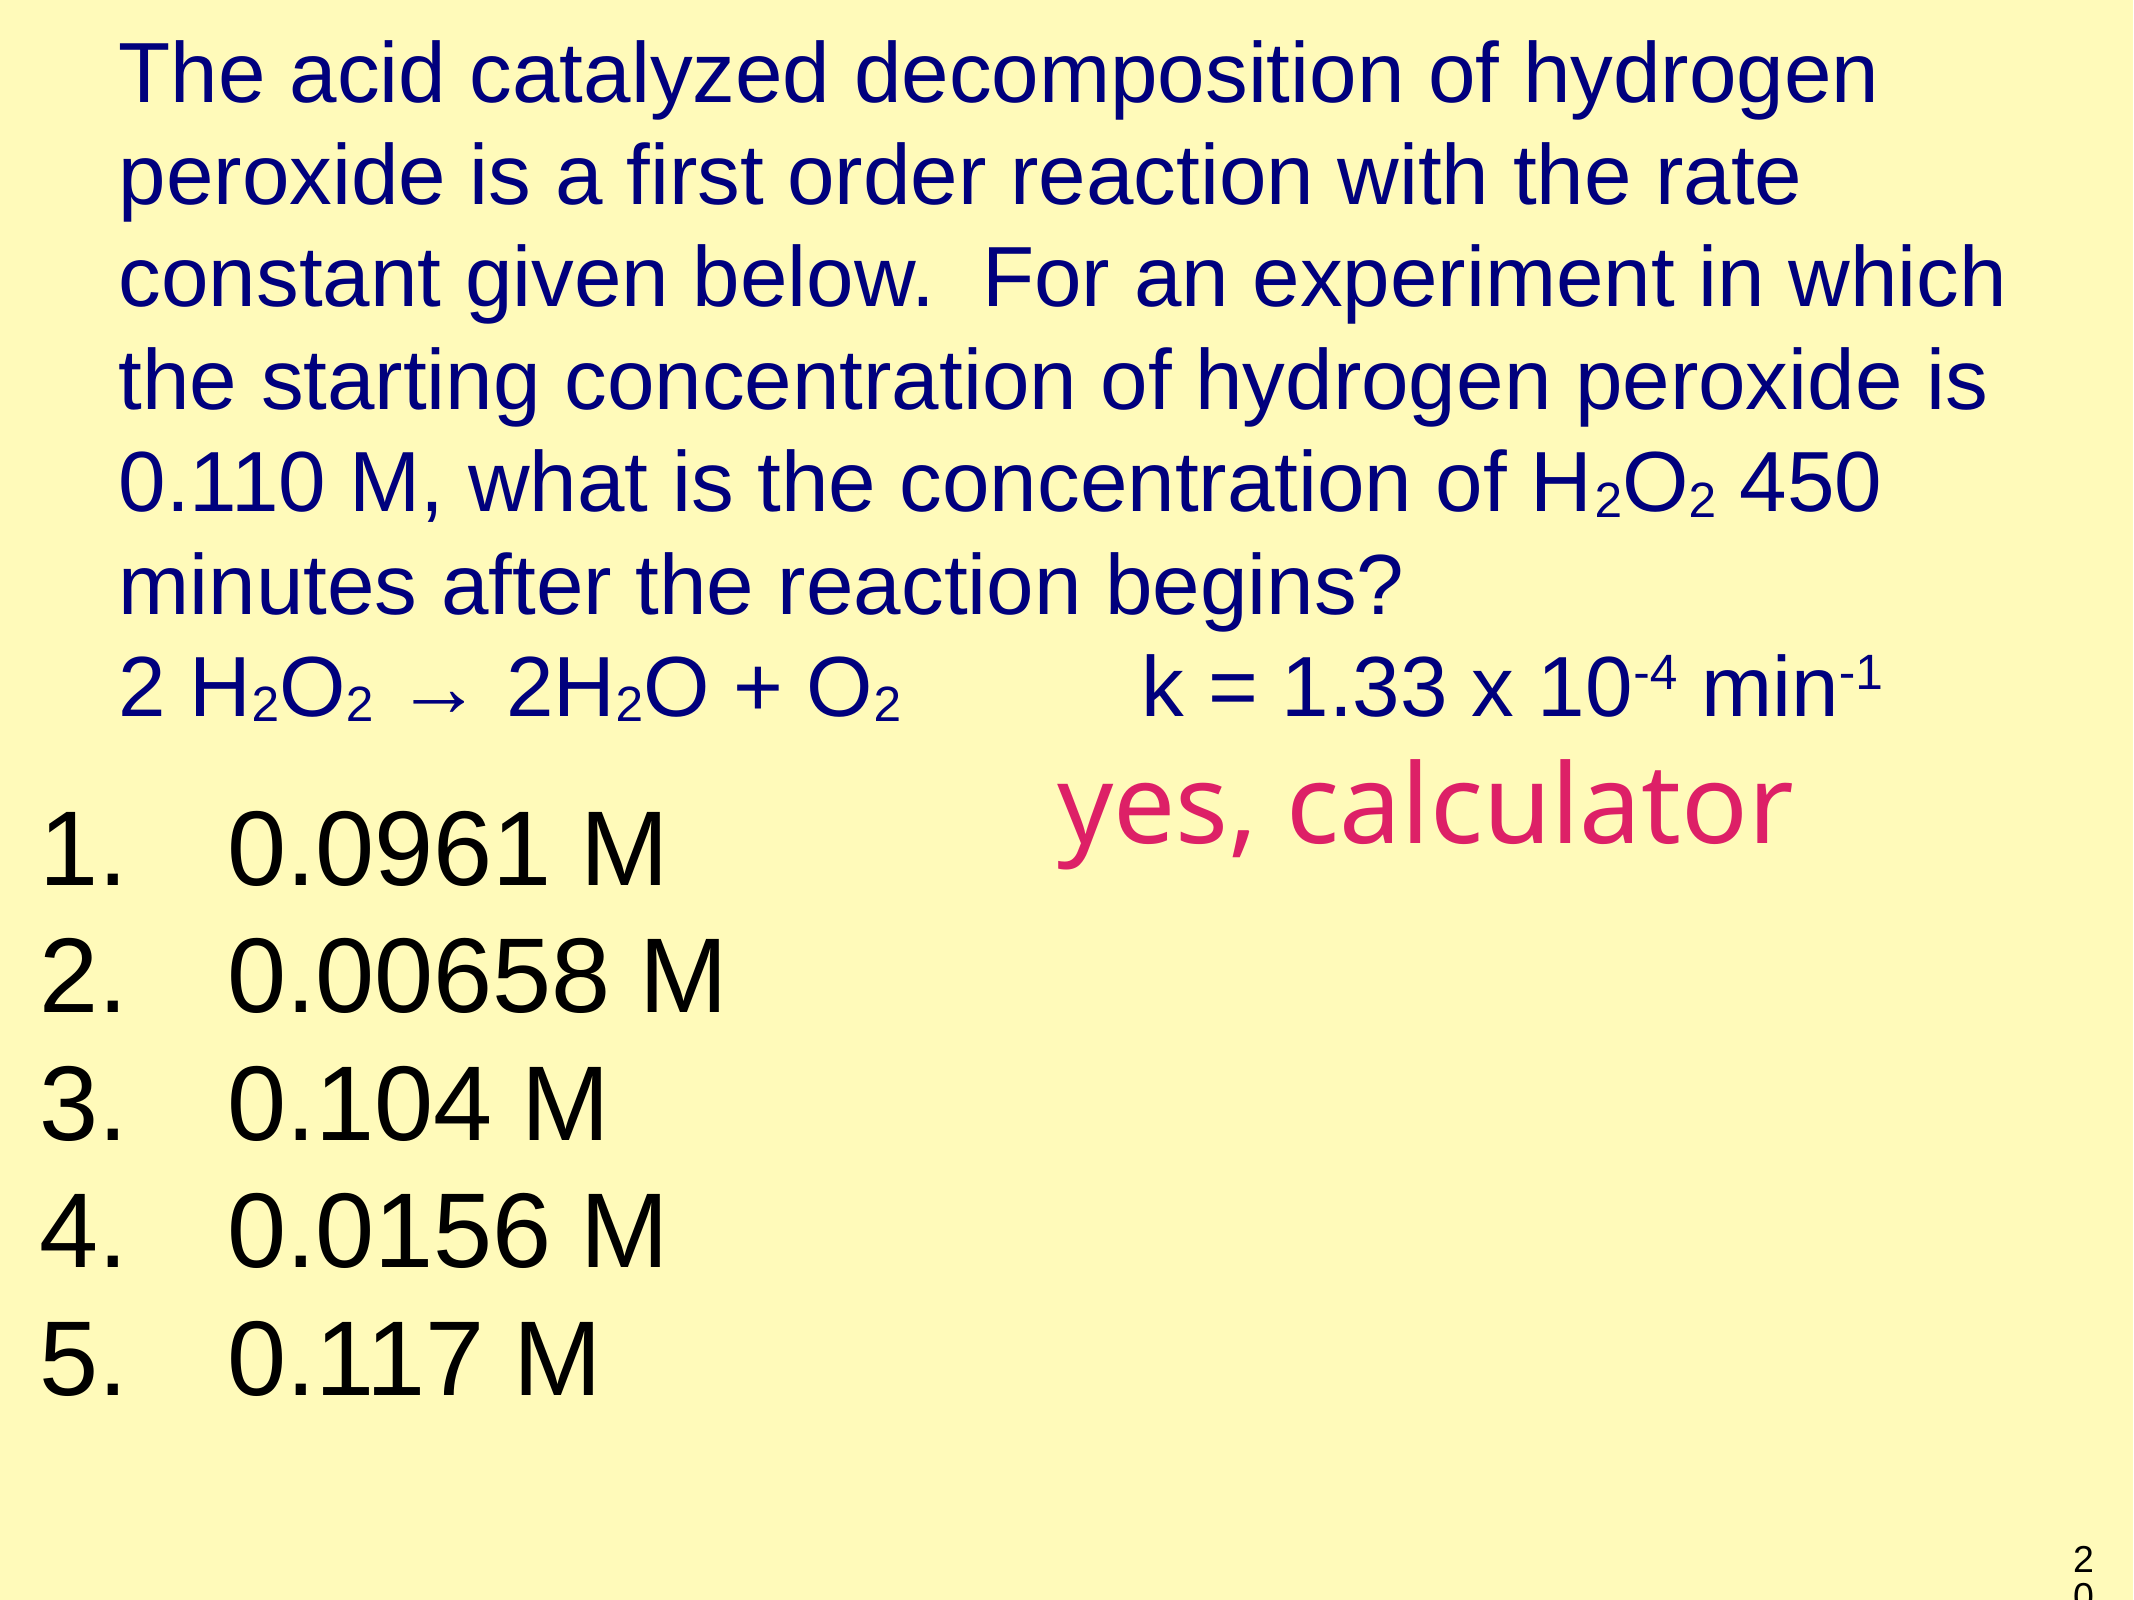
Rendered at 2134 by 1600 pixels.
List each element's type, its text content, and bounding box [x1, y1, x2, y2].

list 0.0961 M 0.00658 M 0.104 M 0.0156 M 0.117 M [30, 770, 2118, 1586]
title The acid catalyzed decomposition of hydrogen peroxide is a first order reaction with the rate constant given below. For an experiment in which the starting concentration of hydrogen peroxide is 0.110 M, what is the concentration of H2O2 450 minutes after the reaction begins? 2 H2O2 → 2H2O + O2 k = 1.33 x 10-4 min-1 [34, 7, 2116, 770]
text_box yes, calculator [1057, 732, 1795, 866]
